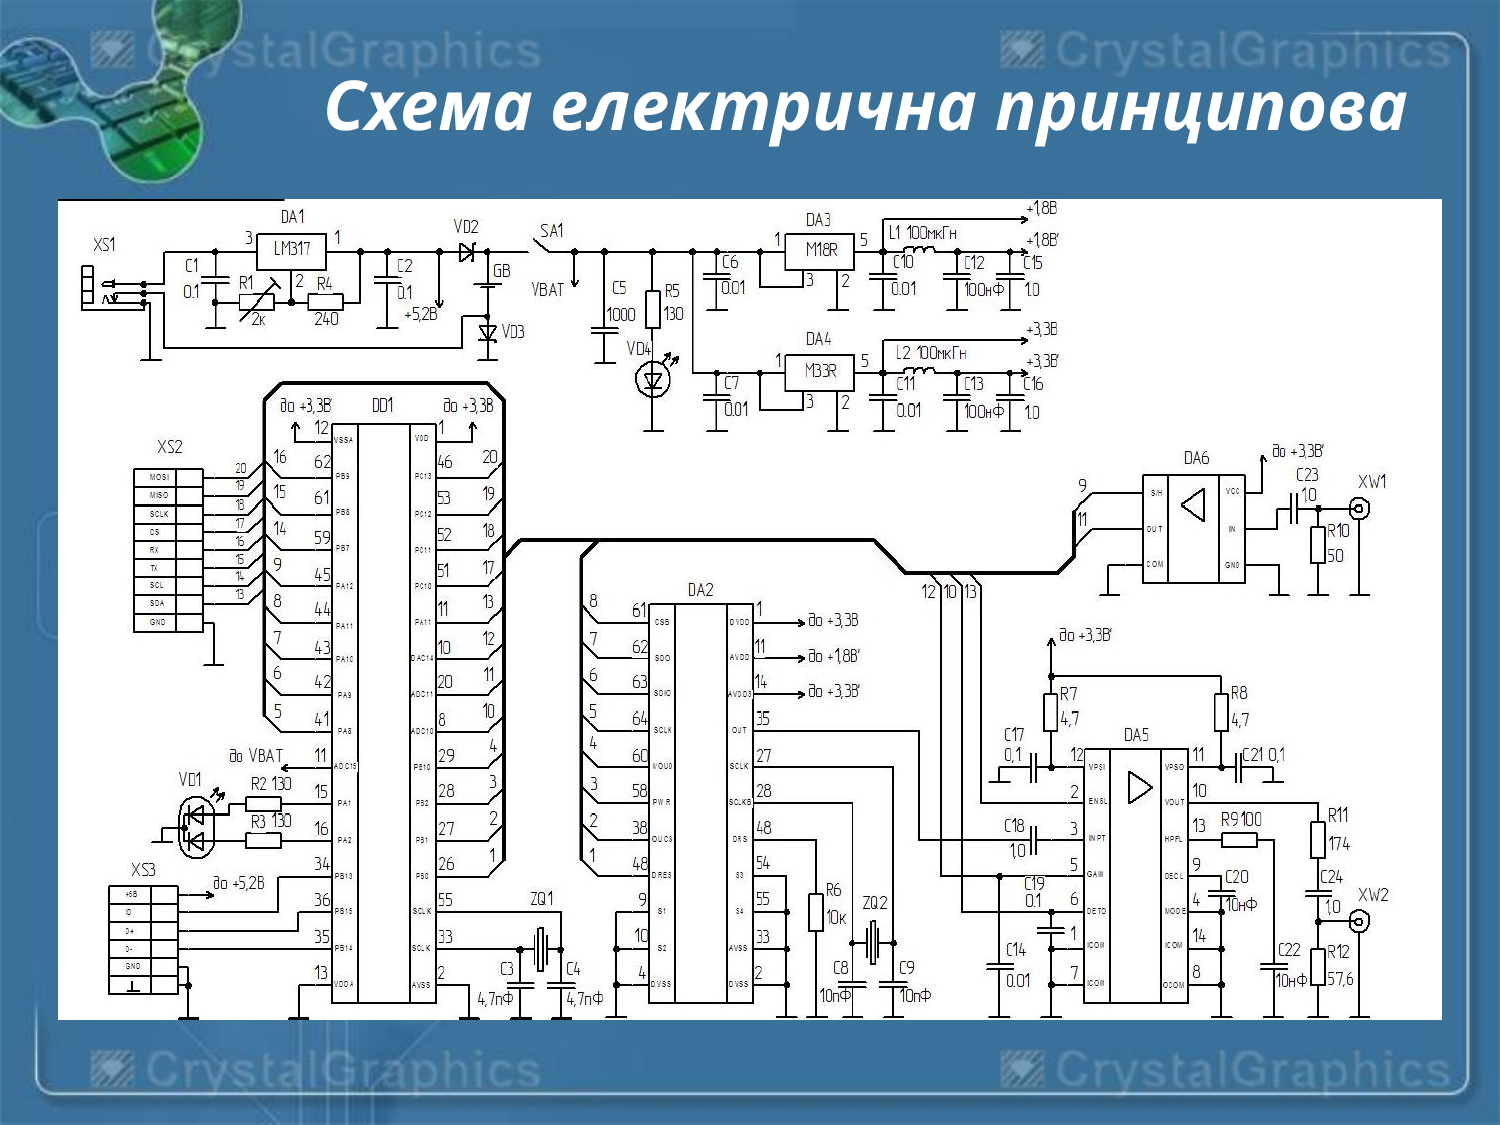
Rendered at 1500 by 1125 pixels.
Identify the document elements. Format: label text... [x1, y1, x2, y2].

title Схема електрична принципова [123, 42, 1424, 165]
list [58, 198, 1442, 1020]
picture [0, 0, 1500, 1125]
